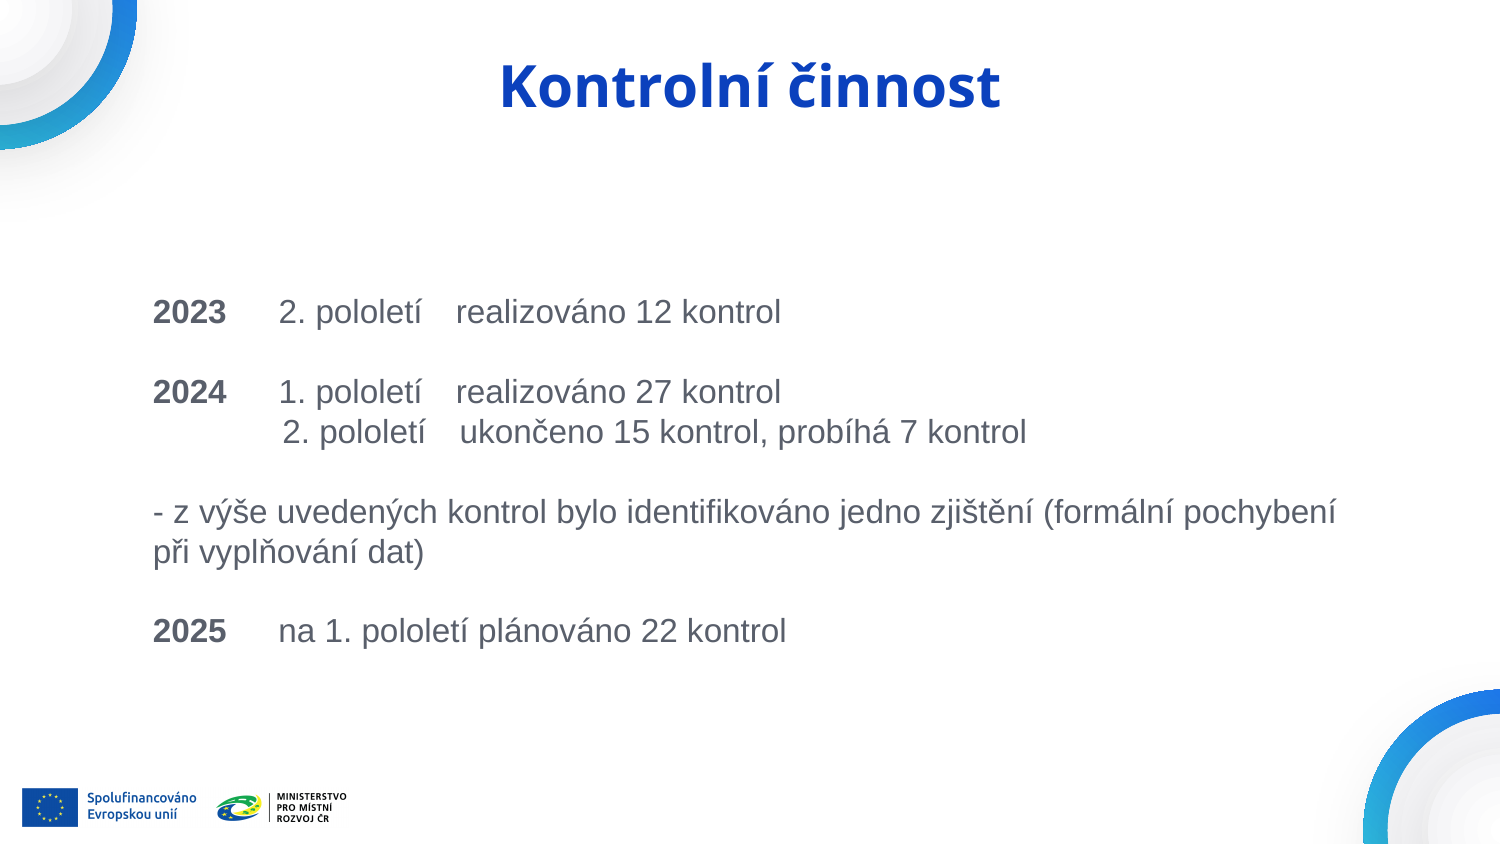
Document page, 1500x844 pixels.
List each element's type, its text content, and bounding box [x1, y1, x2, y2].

title Kontrolní činnost [116, 88, 1383, 150]
picture [21, 787, 349, 828]
subtitle 2023 2. pololetí realizováno 12 kontrol 2024 1. pololetí realizováno 27 kontrol 2. pololetí ukončeno 15 kontrol, probíhá 7 kontrol - z výše uvedených kontrol bylo identifikováno jedno zjištění (formální pochybení při vyplňování dat) 2025 na 1. pololetí plánováno 22 kontrol [116, 189, 1383, 751]
